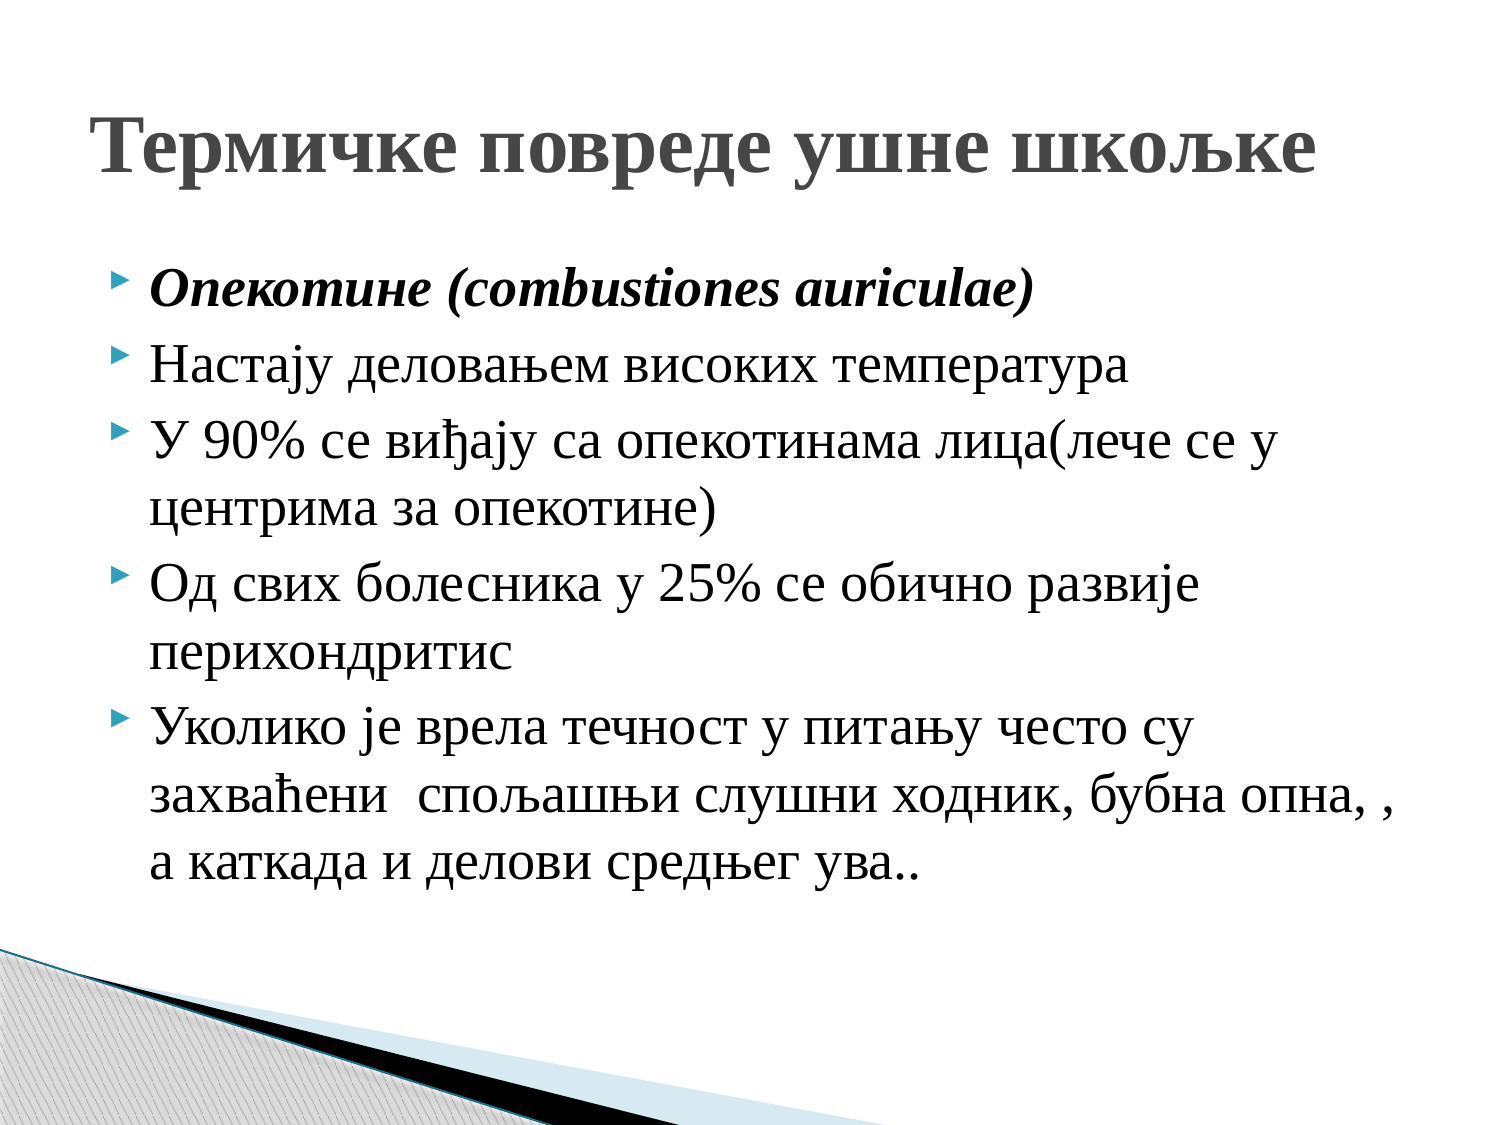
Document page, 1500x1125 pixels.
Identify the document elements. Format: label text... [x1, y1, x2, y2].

list Опекотине (combustiones auriculaе) Настају деловањем високих температура У 90% се виђају са опекотинама лица(лече се у центрима за опекотине) Од свих болесника у 25% се обично развије перихондритис Уколико је врела течност у питању често су захваћени спољашњи слушни ходник, бубна опна, , а каткада и делови средњег ува.. [74, 242, 1426, 986]
title Термичке повреде ушне шкољке [75, 45, 1425, 233]
